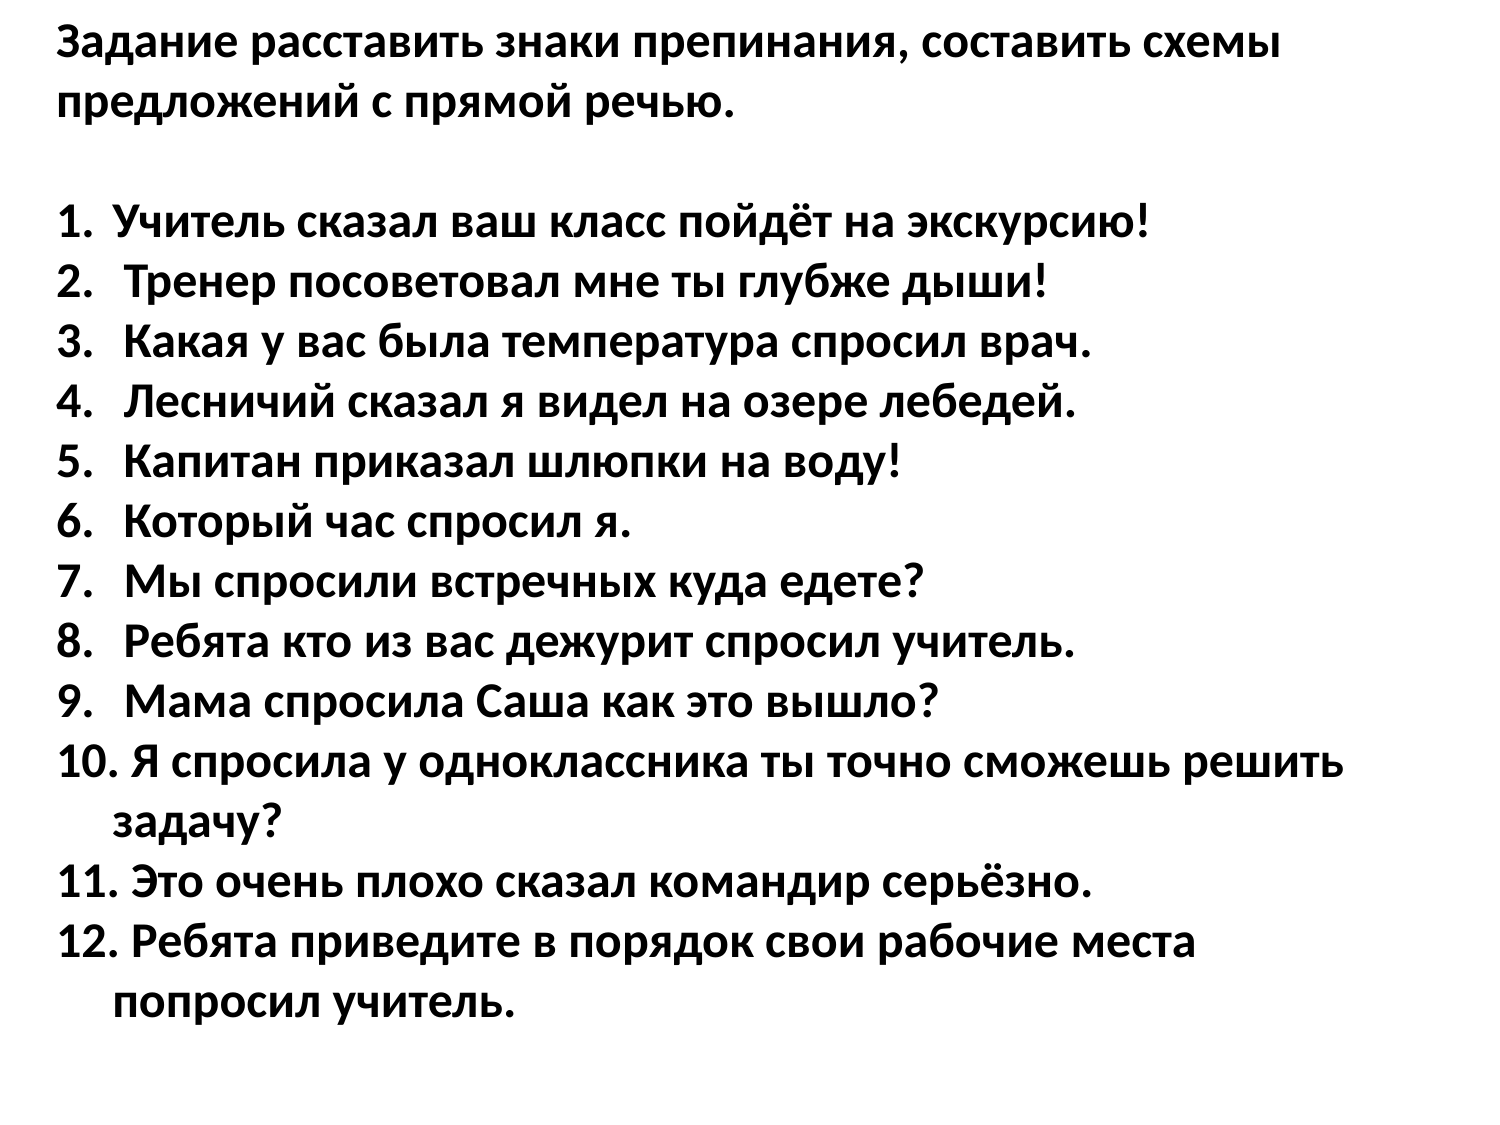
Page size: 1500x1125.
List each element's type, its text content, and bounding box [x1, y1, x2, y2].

text_box Задание расставить знаки препинания, составить схемы предложений с прямой речью. Учитель сказал ваш класс пойдёт на экскурсию! Тренер посоветовал мне ты глубже дыши! Какая у вас была температура спросил врач. Лесничий сказал я видел на озере лебедей. Капитан приказал шлюпки на воду! Который час спросил я. Мы спросили встречных куда едете? Ребята кто из вас дежурит спросил учитель. Мама спросила Саша как это вышло? Я спросила у одноклассника ты точно сможешь решить задачу? Это очень плохо сказал командир серьёзно. Ребята приведите в порядок свои рабочие места попросил учитель. [41, 0, 1424, 1035]
